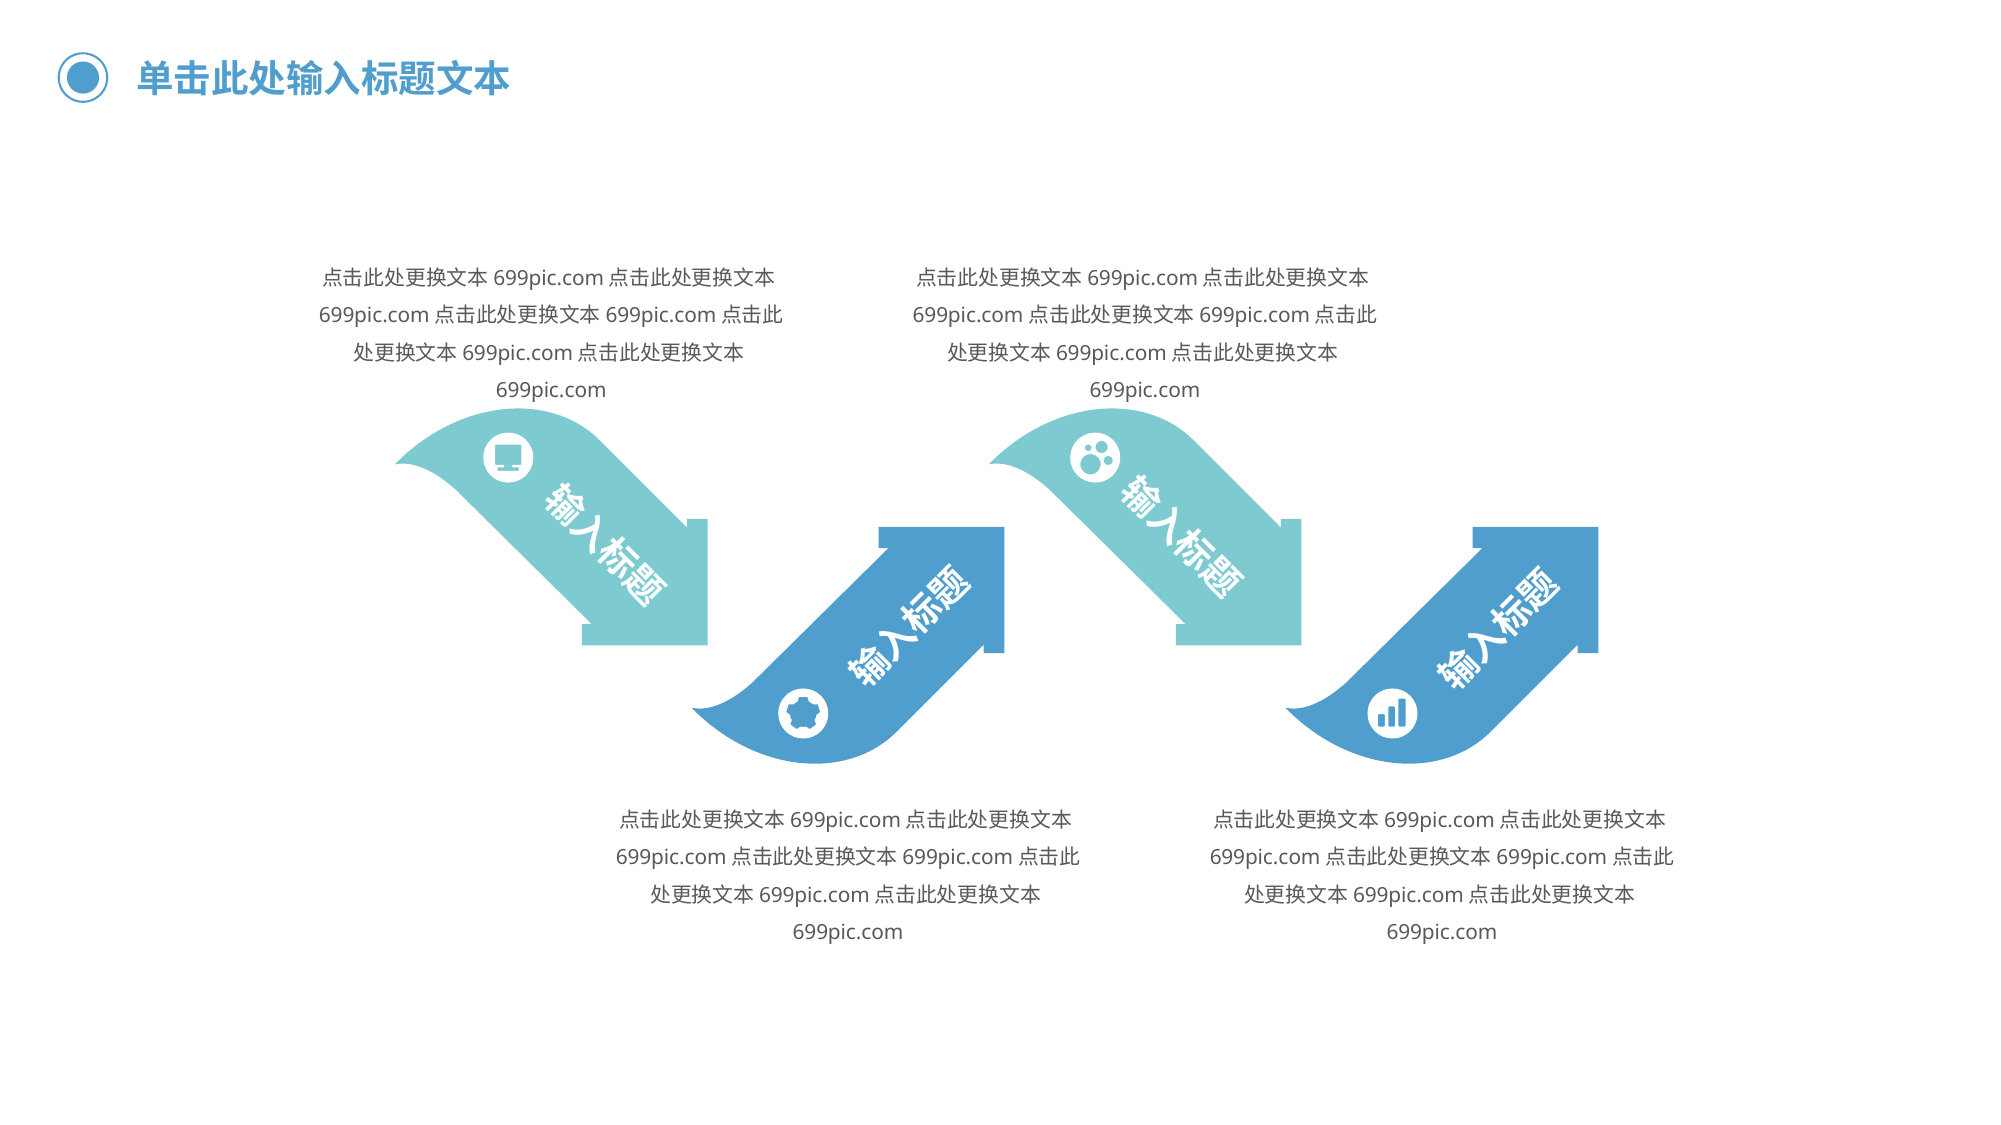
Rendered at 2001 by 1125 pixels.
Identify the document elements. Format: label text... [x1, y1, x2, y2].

text_box 点击此处更换文本699pic.com点击此处更换文本699pic.com点击此处更换文本699pic.com点击此处更换文本699pic.com点击此处更换文本699pic.com [1191, 786, 1693, 952]
text_box 点击此处更换文本699pic.com点击此处更换文本699pic.com点击此处更换文本699pic.com点击此处更换文本699pic.com点击此处更换文本699pic.com [300, 244, 802, 410]
text_box 点击此处更换文本699pic.com点击此处更换文本699pic.com点击此处更换文本699pic.com点击此处更换文本699pic.com点击此处更换文本699pic.com [597, 786, 1099, 952]
text_box 点击此处更换文本699pic.com点击此处更换文本699pic.com点击此处更换文本699pic.com点击此处更换文本699pic.com点击此处更换文本699pic.com [894, 244, 1396, 410]
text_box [1285, 526, 1599, 764]
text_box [691, 526, 1010, 764]
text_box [394, 408, 708, 646]
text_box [58, 47, 529, 108]
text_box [988, 408, 1302, 646]
